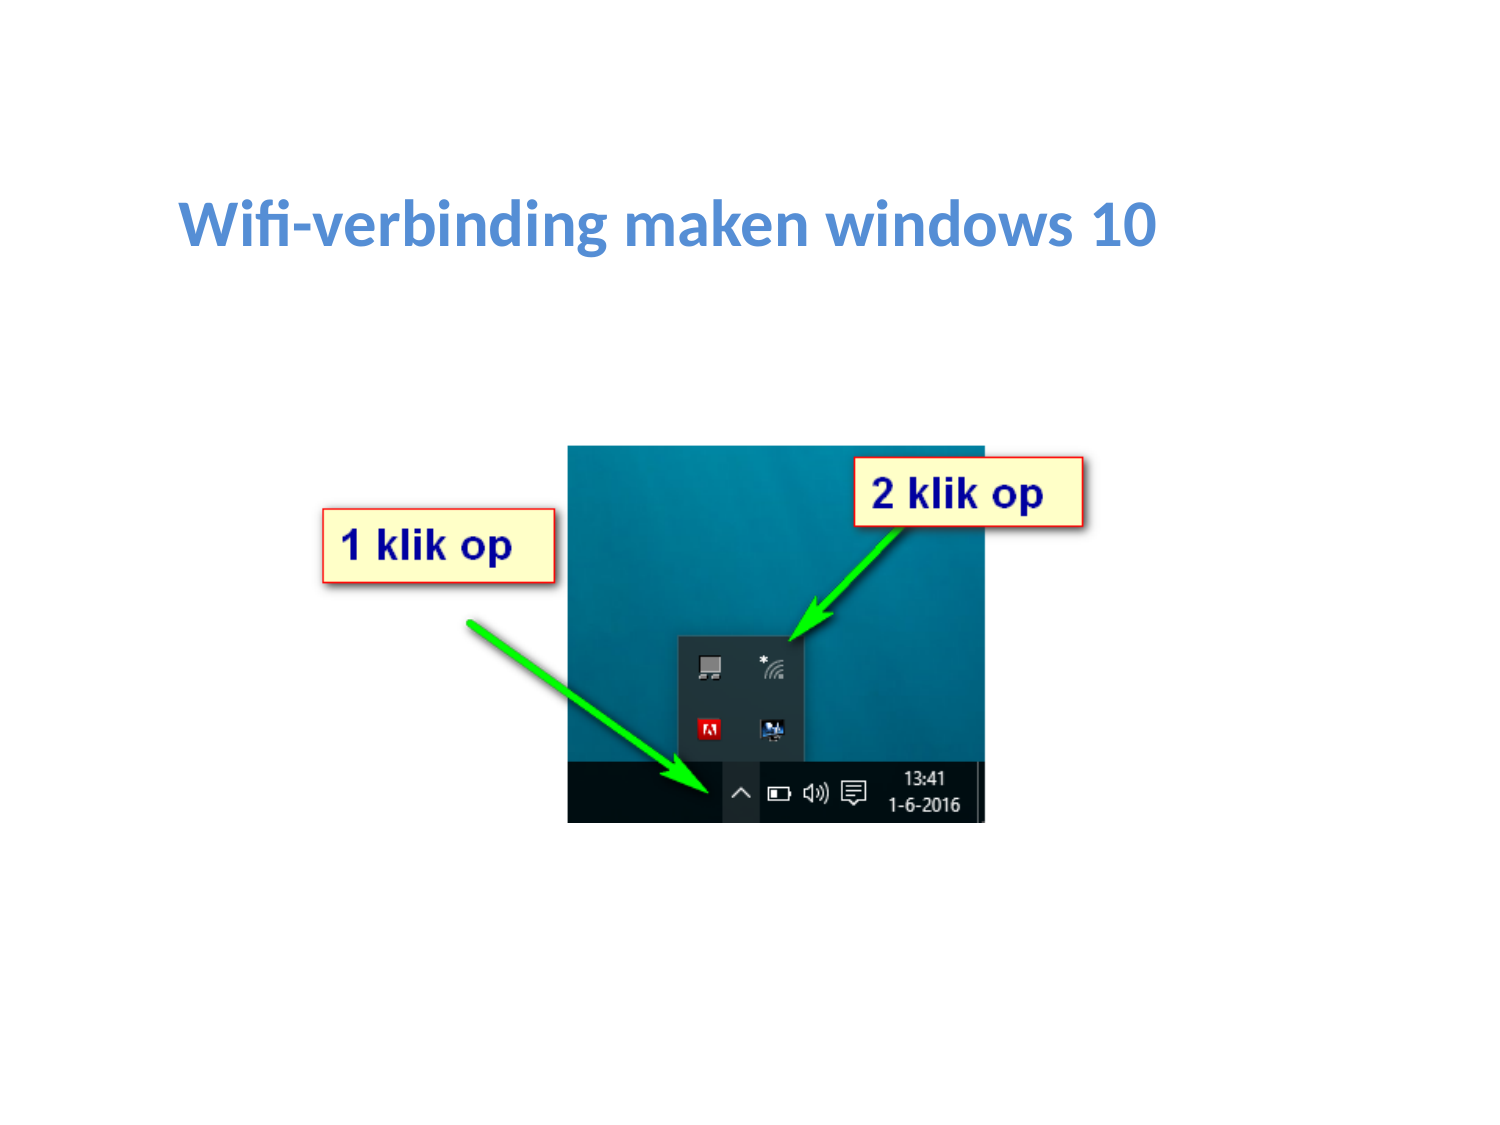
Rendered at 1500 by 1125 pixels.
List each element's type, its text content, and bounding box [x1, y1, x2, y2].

picture [295, 302, 1204, 823]
text_box Wifi-verbinding maken windows 10 [164, 172, 1173, 268]
